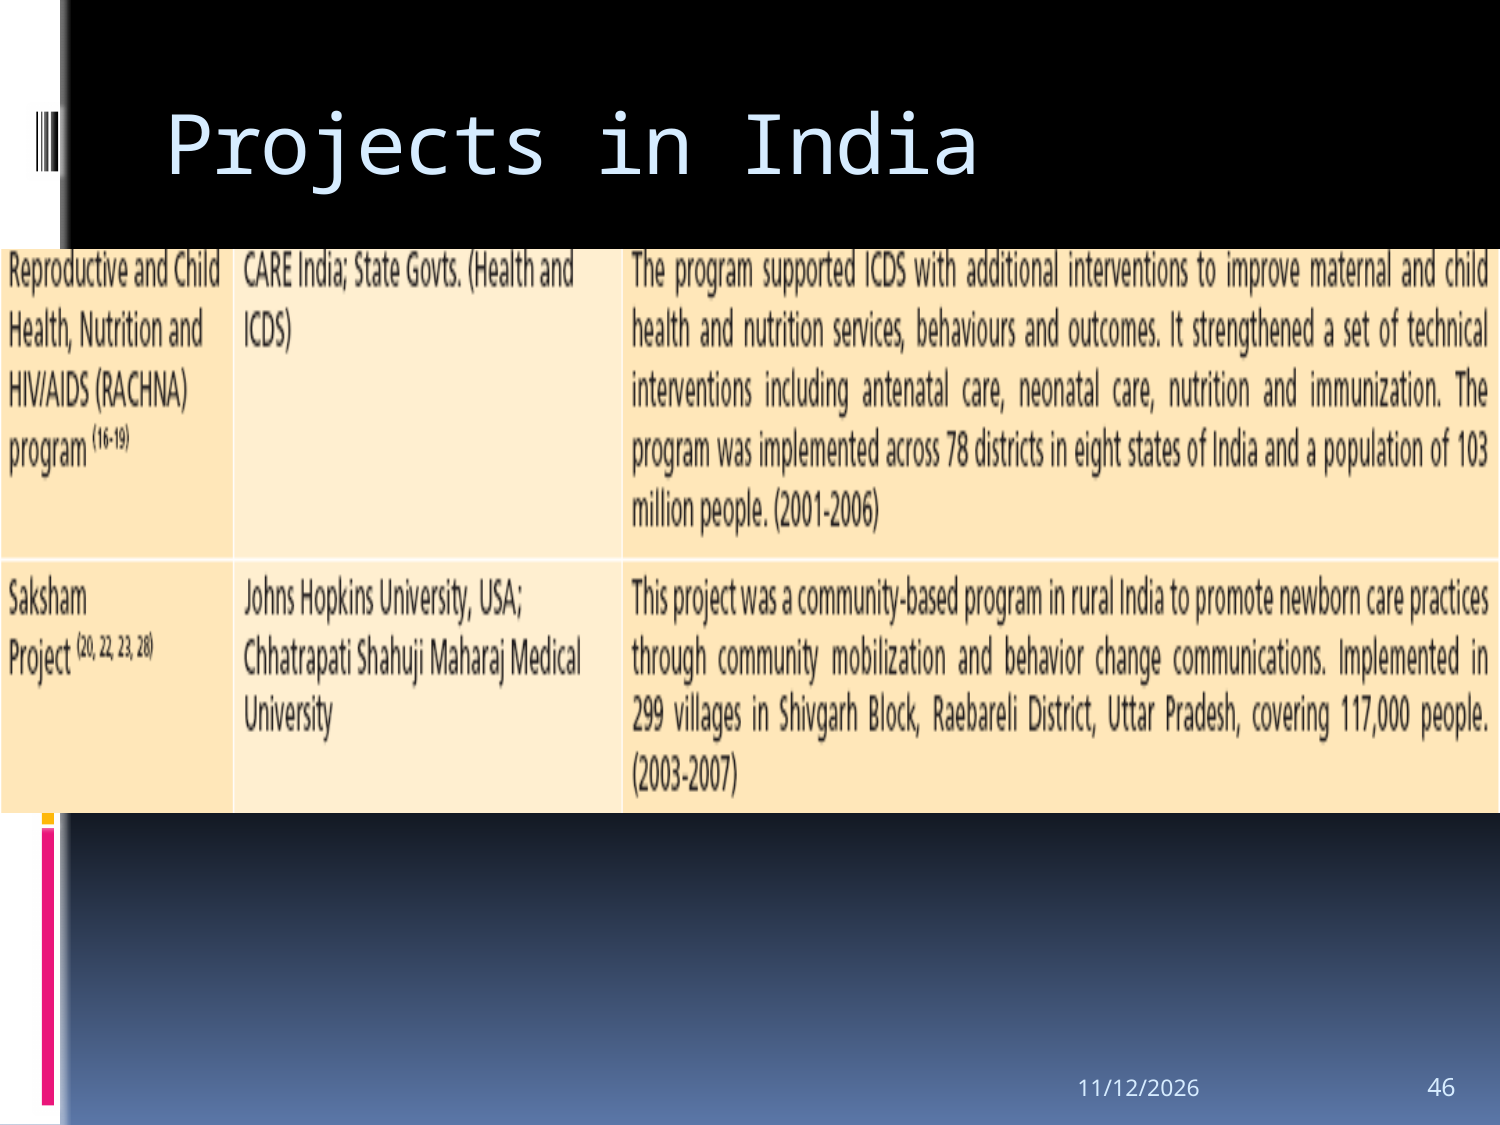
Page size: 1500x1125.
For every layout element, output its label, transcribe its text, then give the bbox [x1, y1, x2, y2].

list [0, 249, 1500, 813]
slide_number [1062, 1052, 1412, 1113]
slide_number 46 [1412, 1052, 1488, 1113]
title Projects in India [150, 83, 1425, 234]
